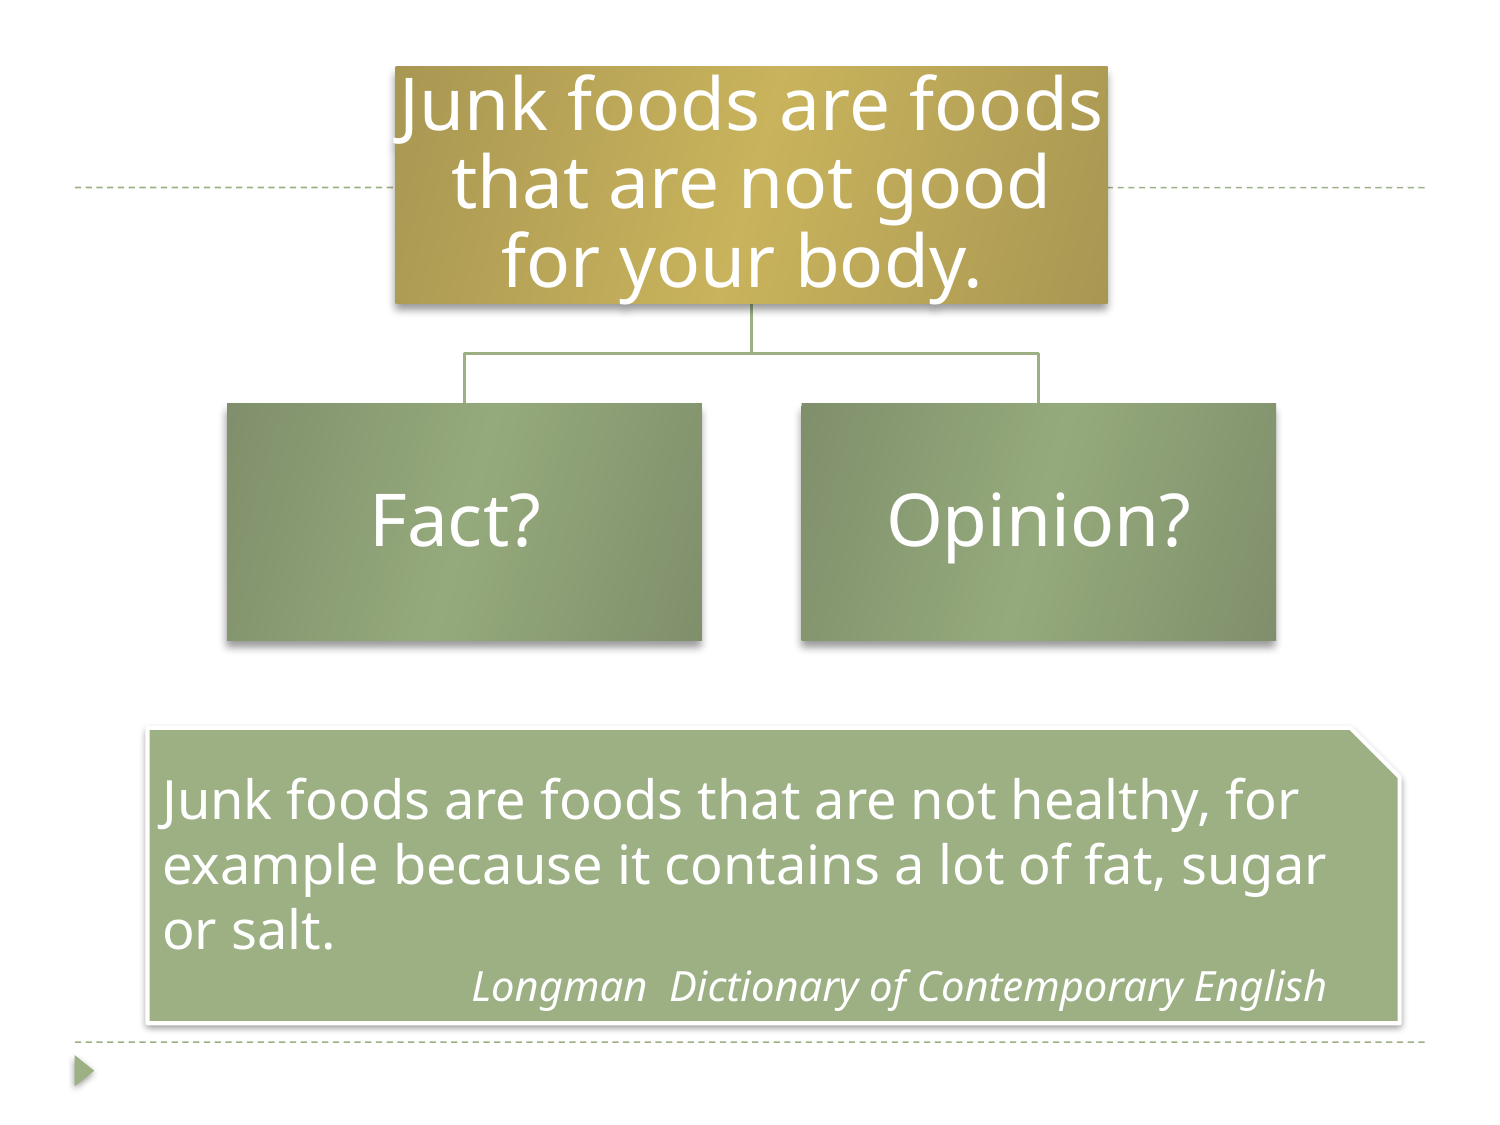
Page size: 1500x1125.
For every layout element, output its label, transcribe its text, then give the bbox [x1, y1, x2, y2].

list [76, 66, 1427, 642]
text_box Junk foods are foods that are not healthy, for example because it contains a lot of fat, sugar or salt. Longman Dictionary of Contemporary English [145, 725, 1402, 1026]
